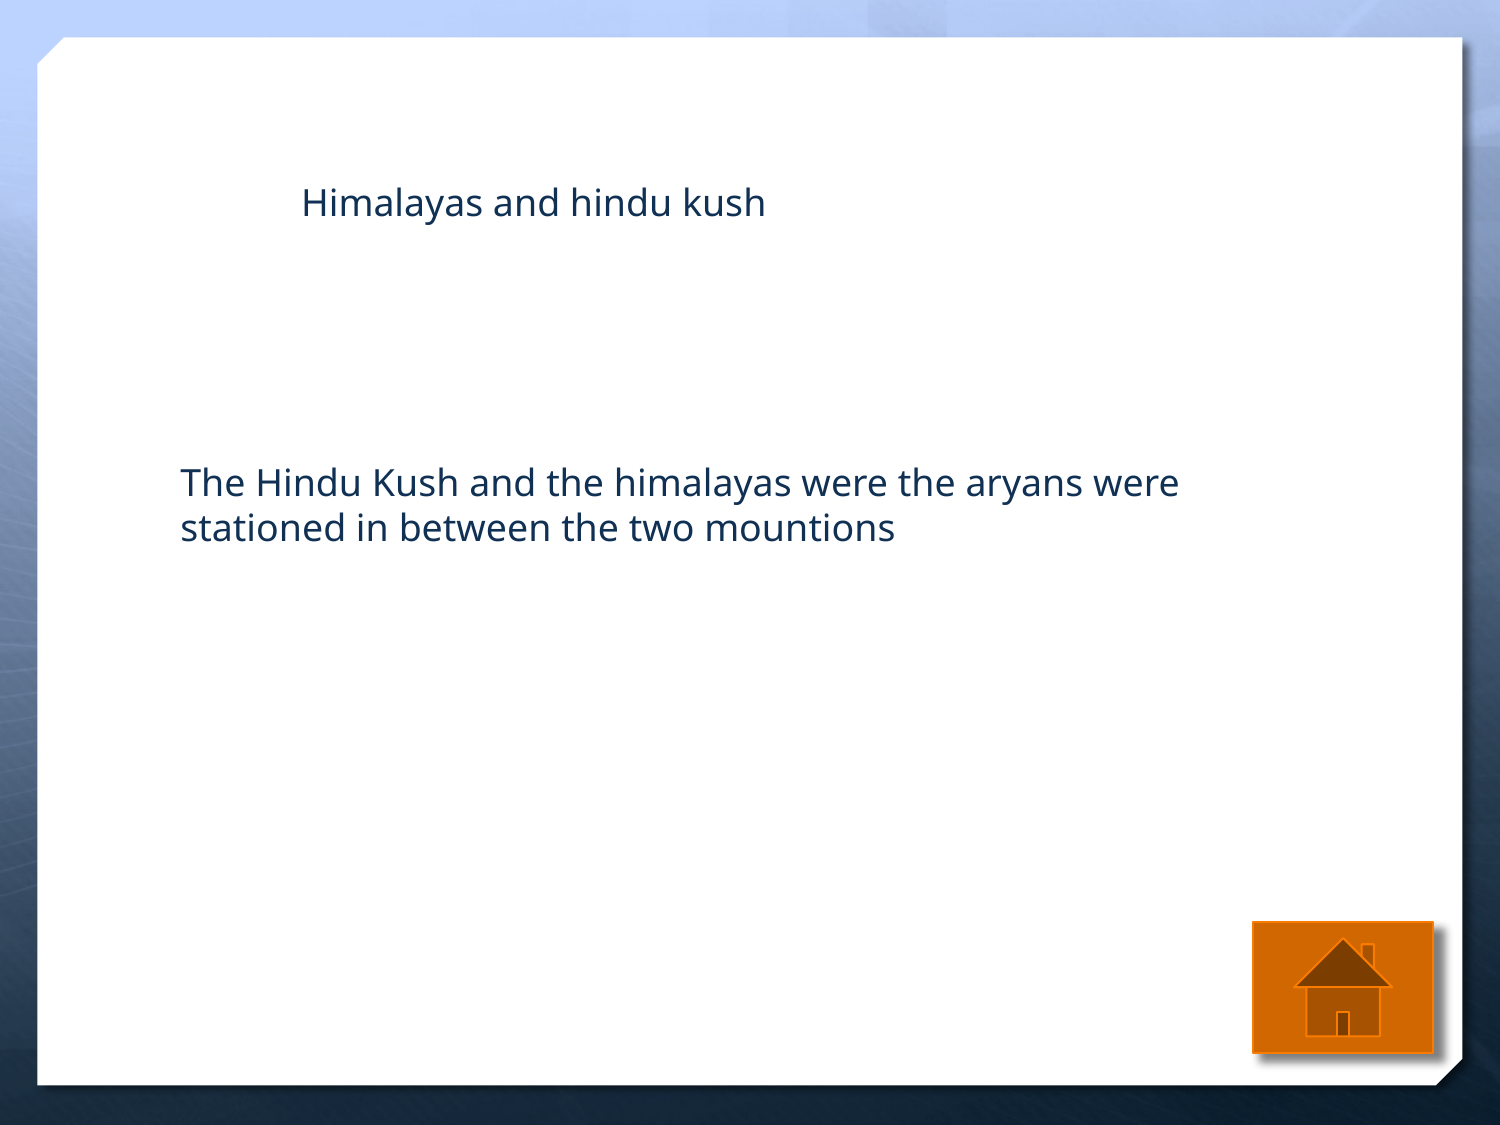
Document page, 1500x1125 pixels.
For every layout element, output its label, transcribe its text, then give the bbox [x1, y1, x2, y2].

text_box The Hindu Kush and the himalayas were the aryans were stationed in between the two mountions [165, 451, 1353, 557]
text_box [1252, 921, 1434, 1054]
text_box Himalayas and hindu kush [286, 171, 782, 232]
